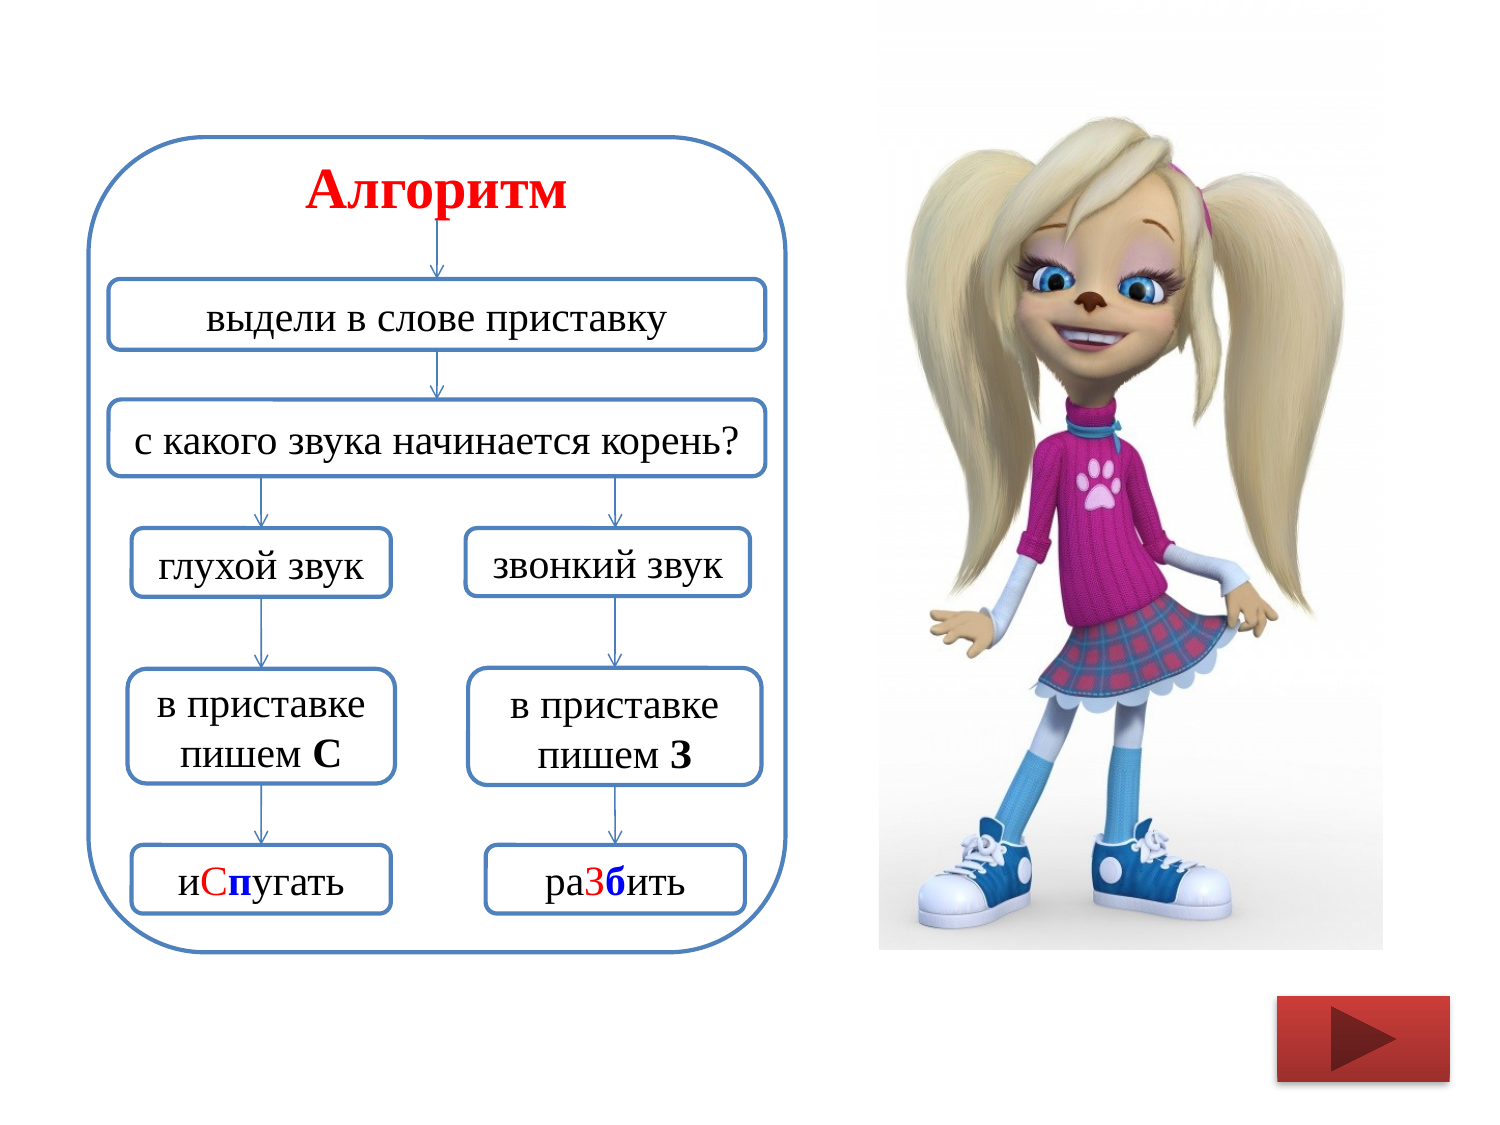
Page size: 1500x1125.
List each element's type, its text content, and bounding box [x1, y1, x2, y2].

text_box звонкий звук [463, 525, 753, 599]
text_box в приставке пишем З [465, 665, 764, 788]
text_box Алгоритм [86, 135, 788, 955]
text_box с какого звука начинается корень? [106, 397, 768, 479]
text_box иСпугать [129, 842, 393, 916]
text_box раЗбить [483, 842, 747, 916]
picture [878, 0, 1384, 1044]
text_box глухой звук [129, 525, 393, 599]
text_box [1277, 996, 1450, 1083]
text_box в приставке пишем С [125, 666, 398, 786]
text_box выдели в слове приставку [106, 276, 768, 352]
